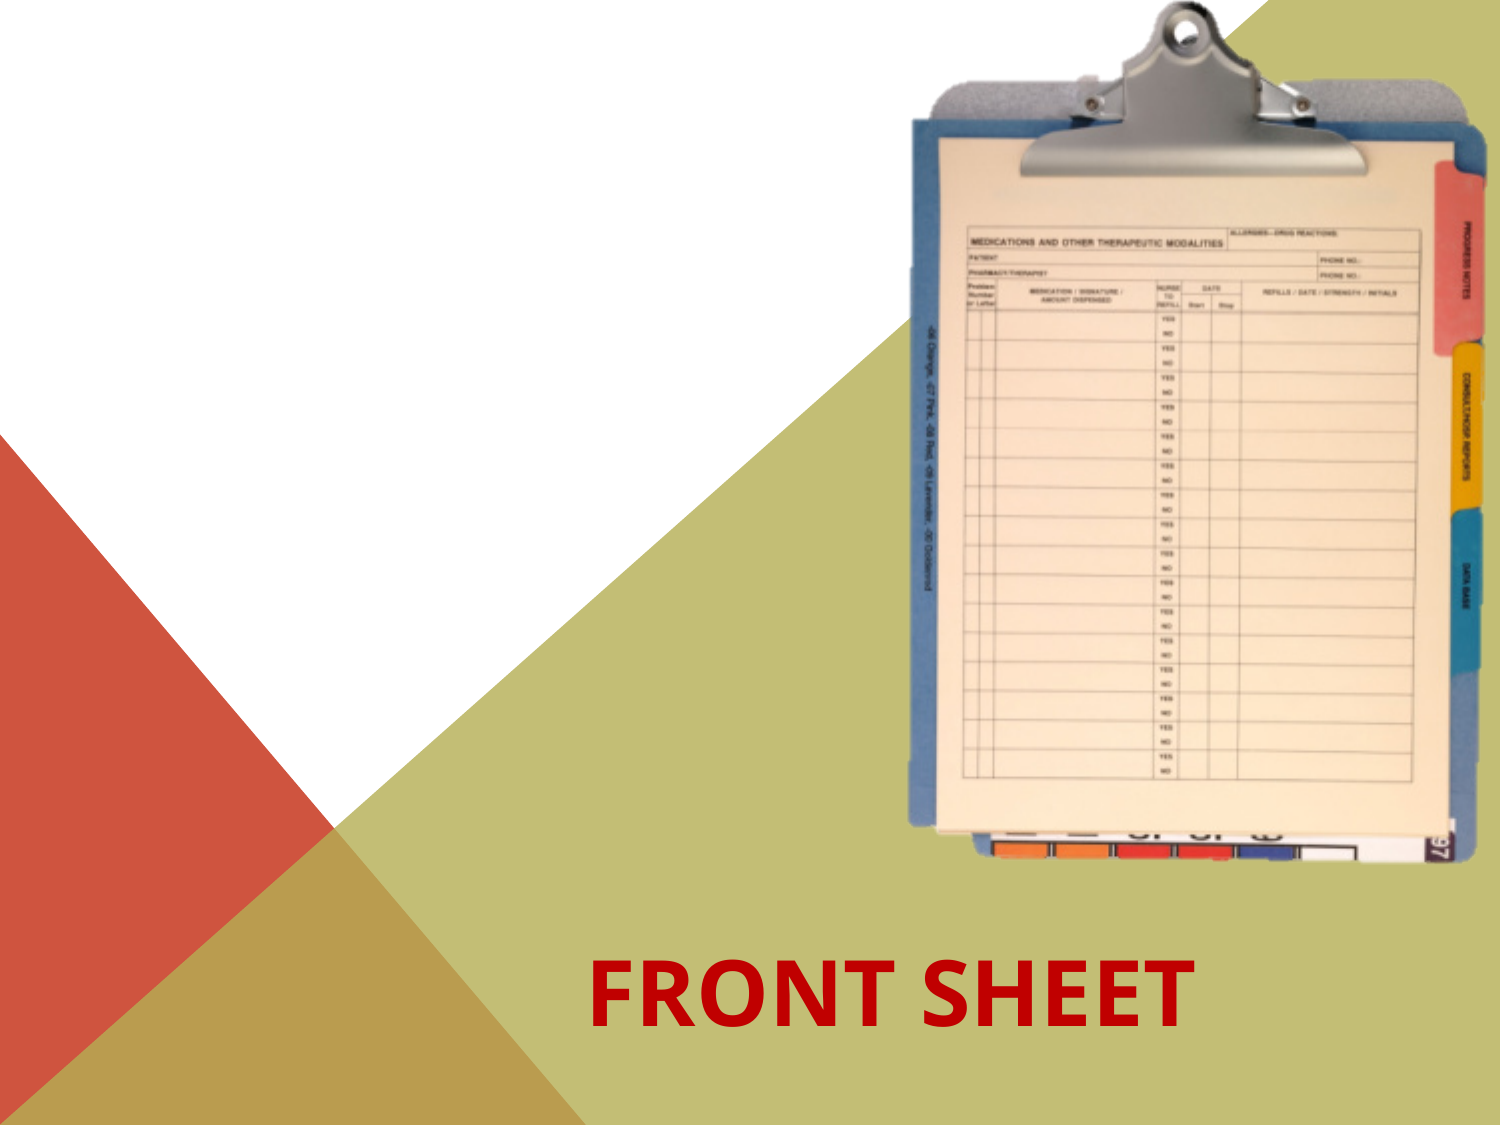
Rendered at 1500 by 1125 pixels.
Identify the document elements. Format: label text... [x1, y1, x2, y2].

picture [845, 0, 1500, 923]
title Front sheet [253, 805, 1500, 1047]
